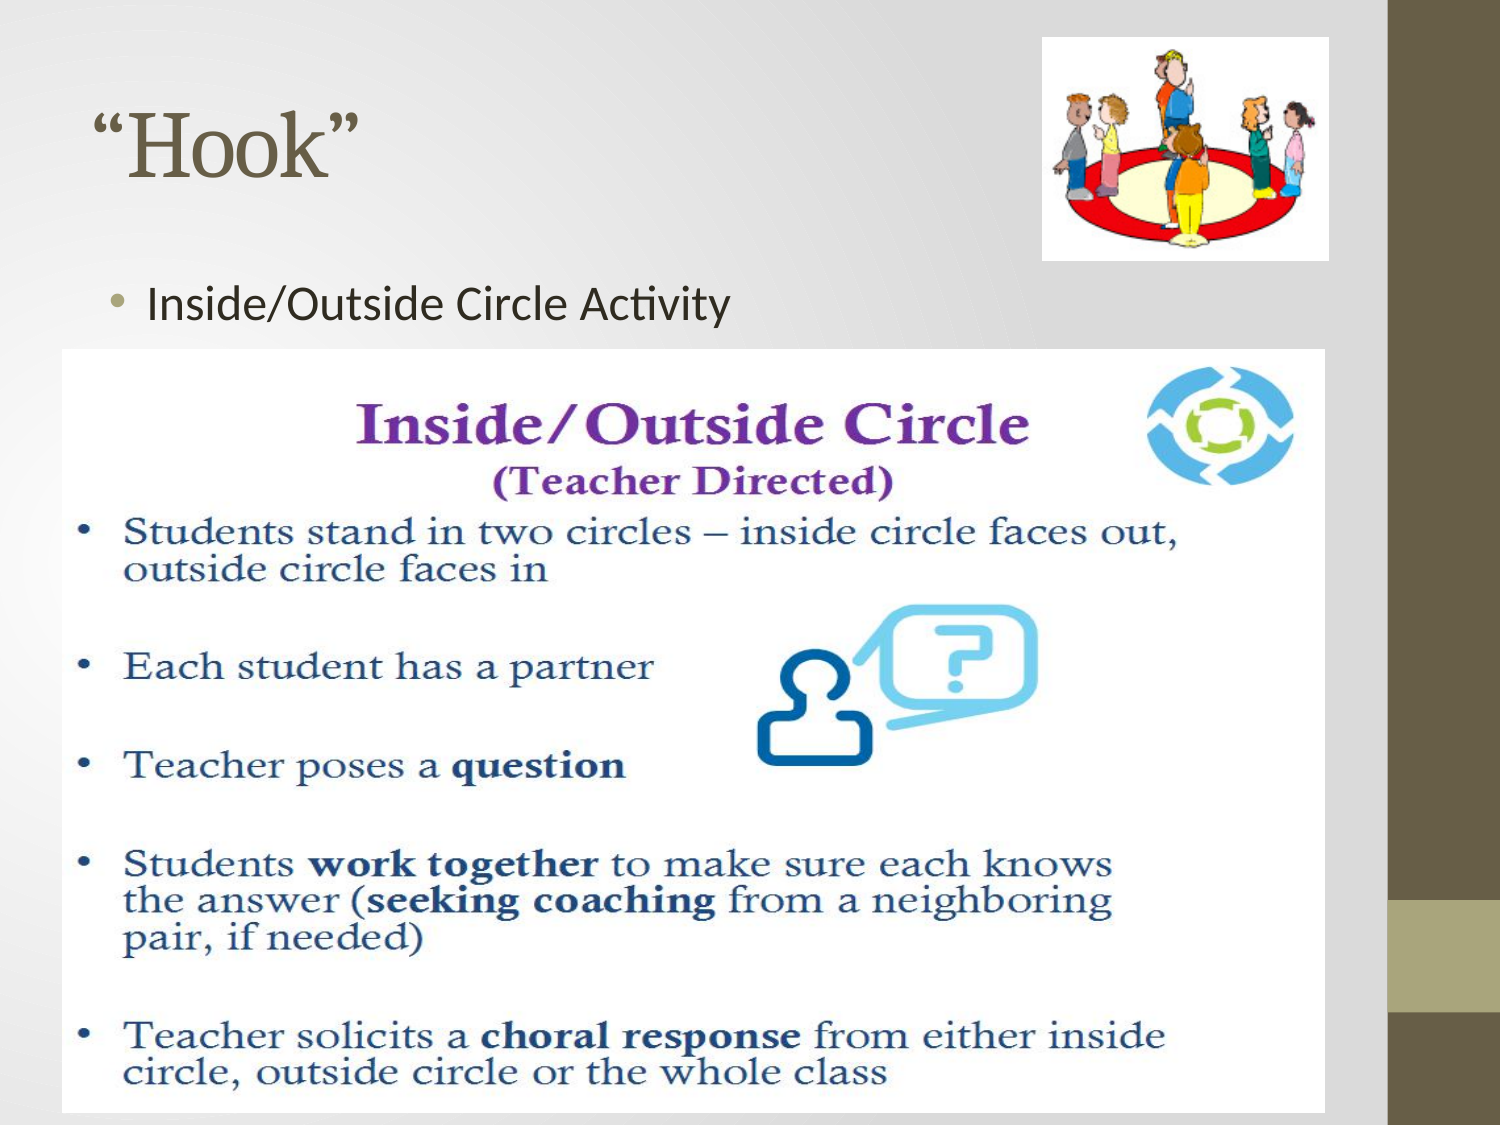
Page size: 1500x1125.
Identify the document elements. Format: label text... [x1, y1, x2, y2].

list Inside/Outside Circle Activity [75, 262, 1325, 343]
title “Hook” [75, 45, 1039, 233]
picture [1041, 36, 1329, 262]
picture [61, 349, 1326, 1113]
